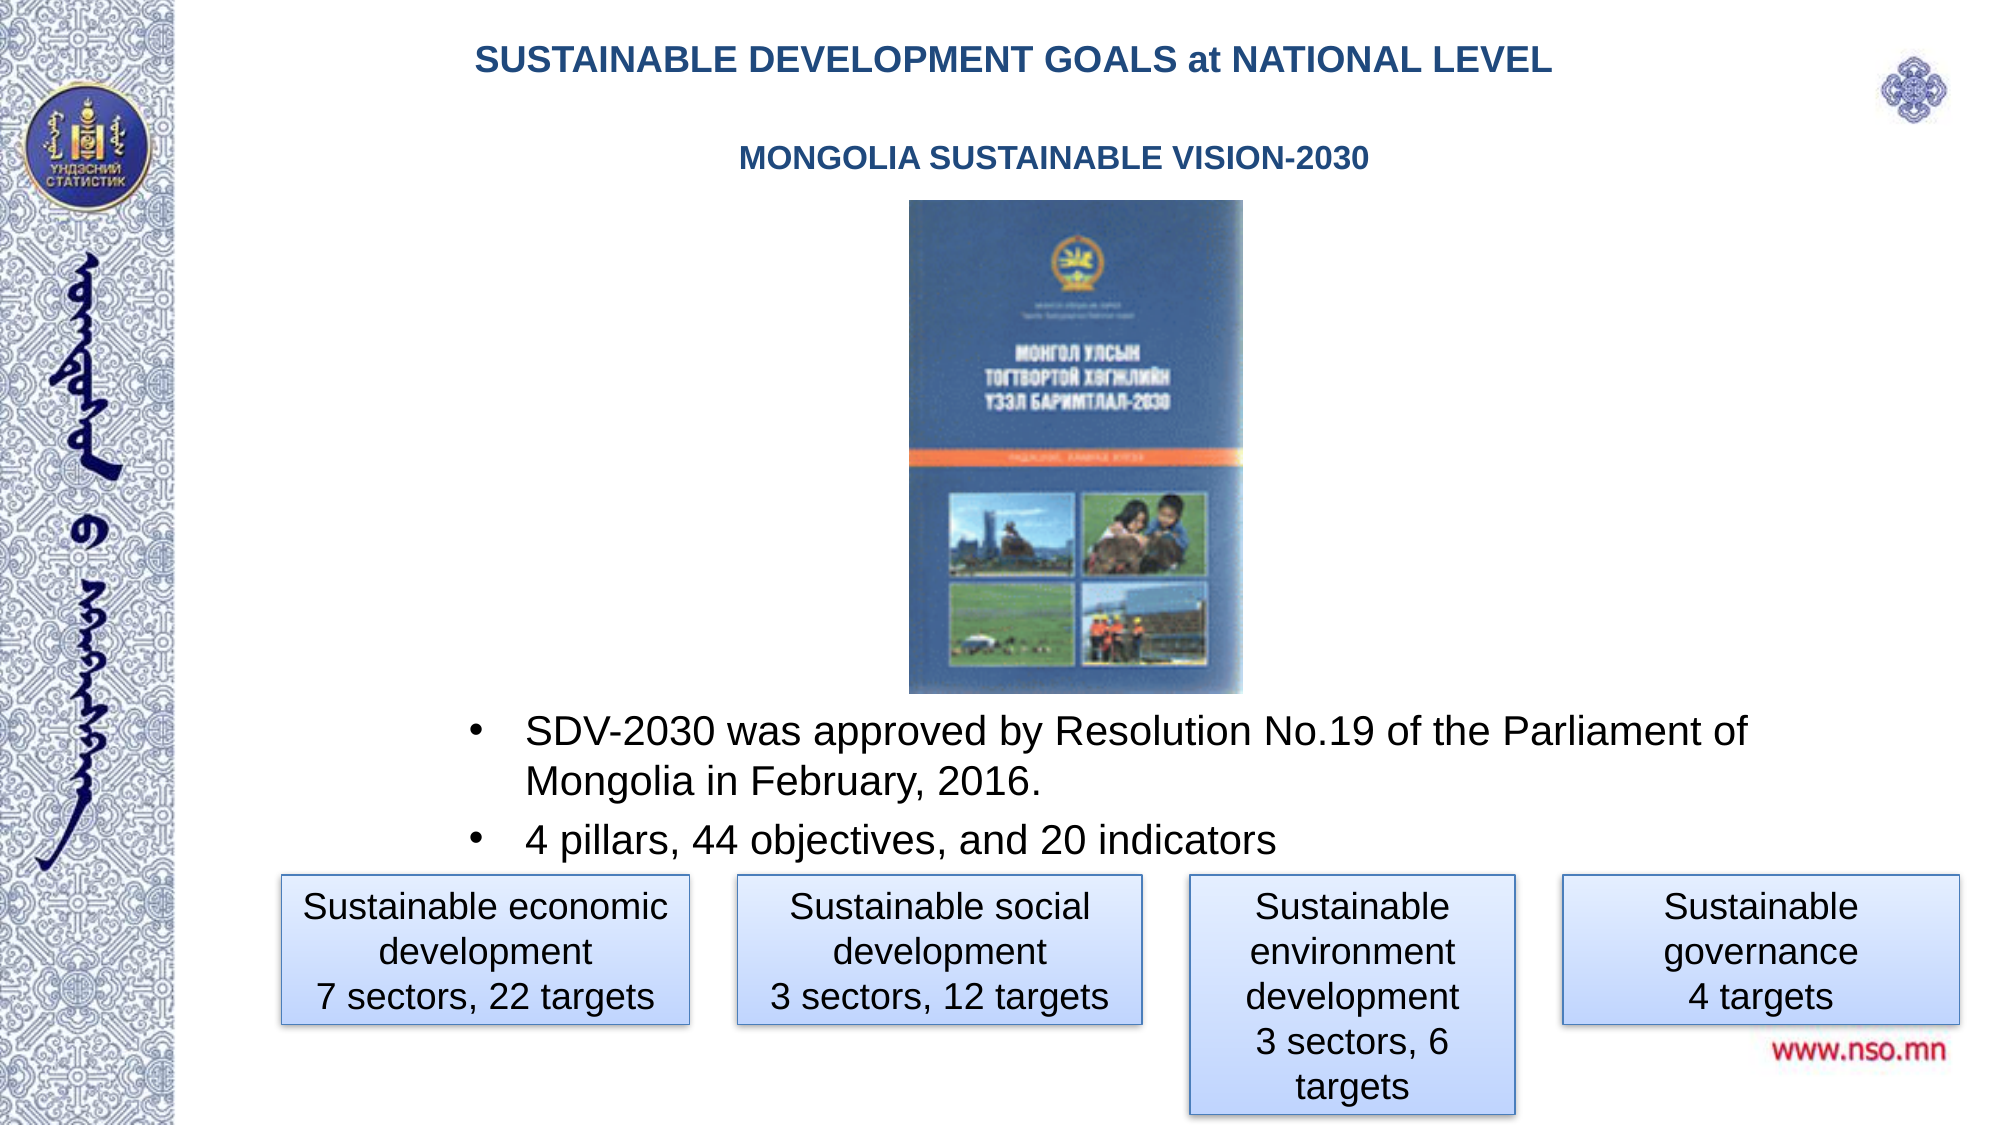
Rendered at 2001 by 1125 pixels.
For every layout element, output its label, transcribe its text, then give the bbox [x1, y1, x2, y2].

list SDV-2030 was approved by Resolution No.19 of the Parliament of Mongolia in February, 2016. 4 pillars, 44 objectives, and 20 indicators [454, 696, 1846, 875]
text_box Sustainable environment development 3 sectors, 6 targets [1189, 874, 1516, 1115]
title MONGOLIA SUSTAINABLE VISION-2030 [687, 90, 1422, 259]
text_box SUSTAINABLE DEVELOPMENT GOALS at NATIONAL LEVEL [181, 26, 1847, 90]
text_box Sustainable governance 4 targets [1562, 874, 1960, 1025]
text_box Sustainable social development 3 sectors, 12 targets [737, 874, 1143, 1025]
text_box Sustainable economic development 7 sectors, 22 targets [281, 874, 690, 1025]
picture [0, 0, 2001, 1125]
